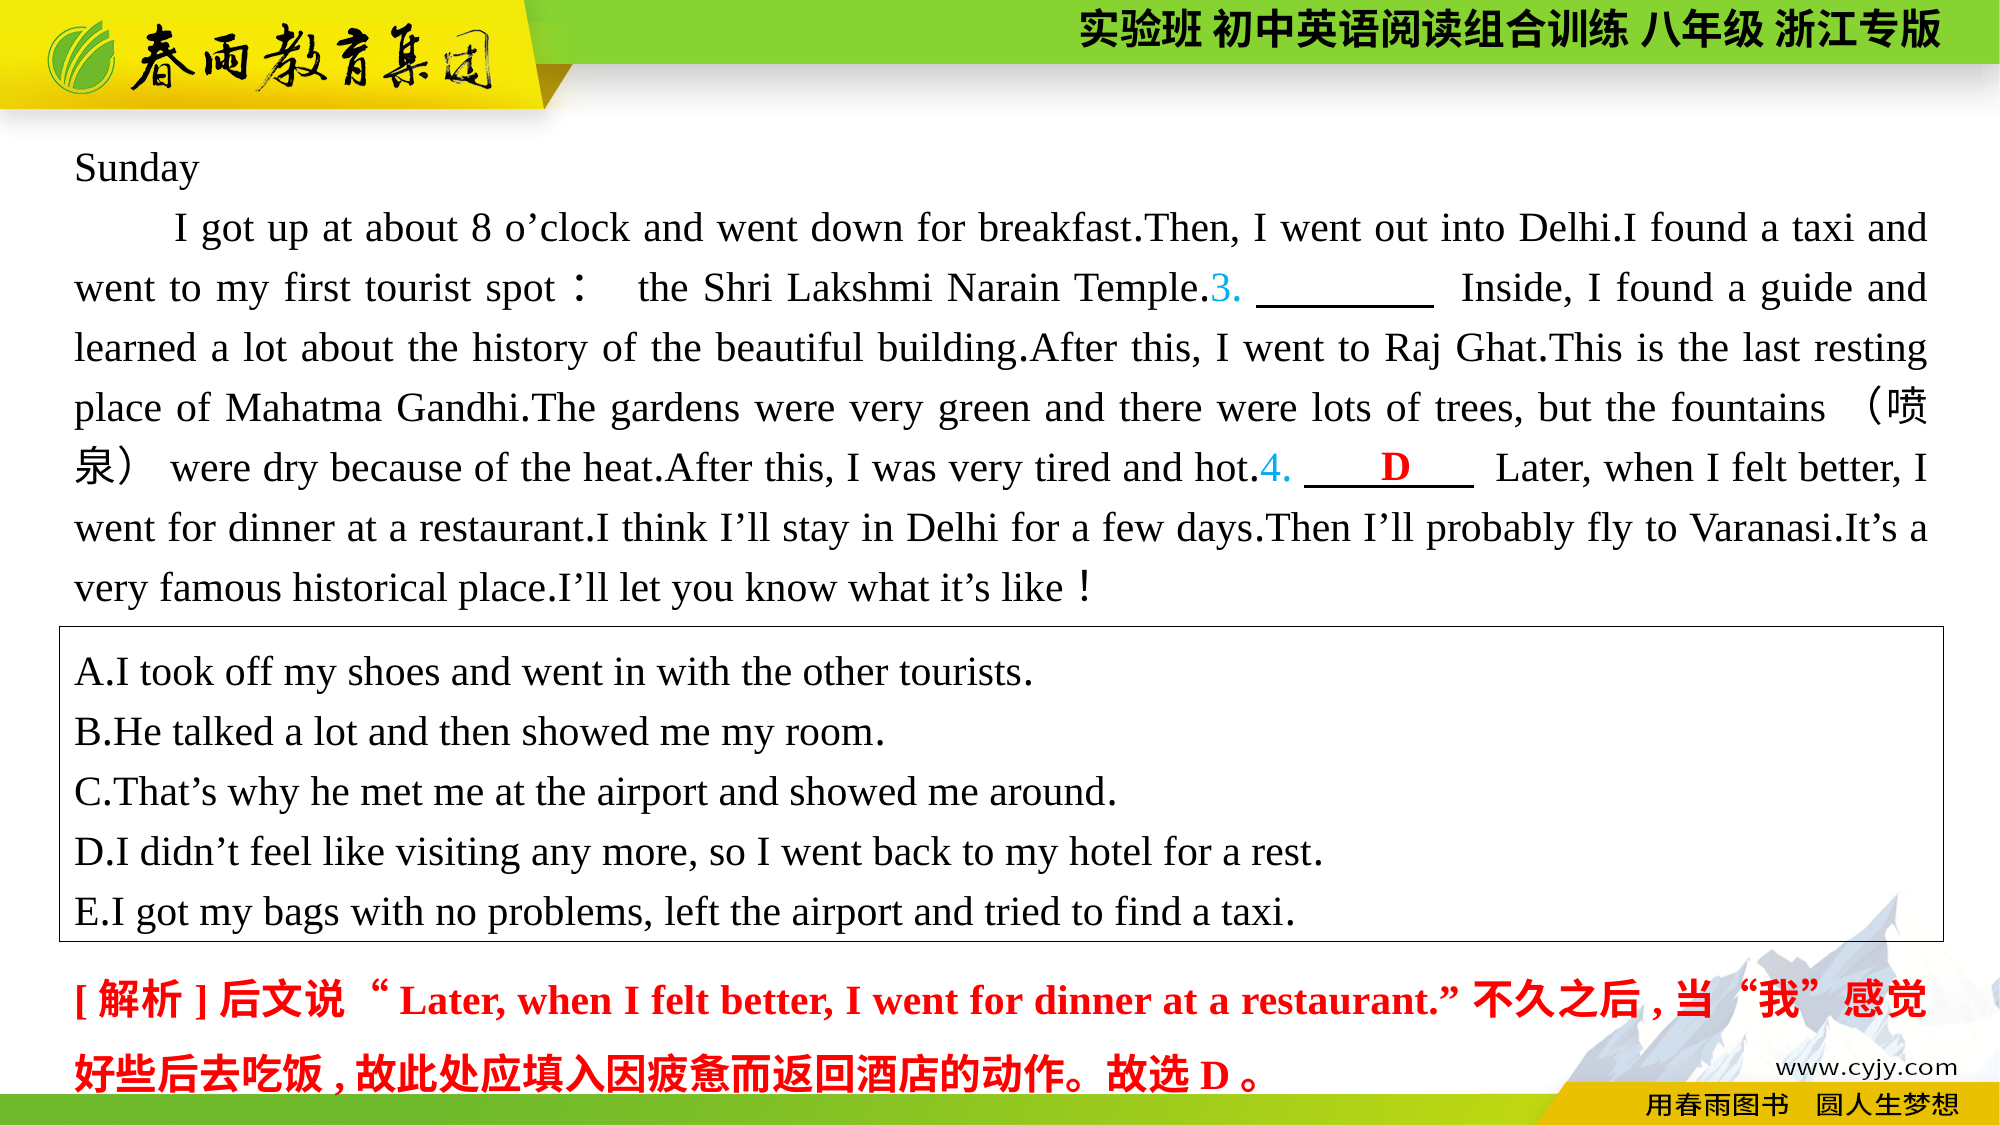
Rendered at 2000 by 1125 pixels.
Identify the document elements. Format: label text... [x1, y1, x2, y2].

text_box [解析]后文说“Later, when I felt better, I went for dinner at a restaurant.”不久之后,当“我”感觉好些后去吃饭,故此处应填入因疲惫而返回酒店的动作。故选D。 [59, 942, 1944, 1106]
picture [0, 0, 2000, 1125]
list Sunday I got up at about 8 o’clock and went down for breakfast.Then, I went out into Delhi.I found a taxi and went to my first tourist spot： the Shri Lakshmi Narain Temple.3. Inside, I found a guide and learned a lot about the history of the beautiful building.After this, I went to Raj Ghat.This is the last resting place of Mahatma Gandhi.The gardens were very green and there were lots of trees, but the fountains（喷泉）were dry because of the heat.After this, I was very tired and hot.4. Later, when I felt better, I went for dinner at a restaurant.I think I’ll stay in Delhi for a few days.Then I’ll probably fly to Varanasi.It’s a very famous historical place.I’ll let you know what it’s like！ [59, 122, 1944, 617]
text_box D [1366, 416, 1427, 496]
text_box A.I took off my shoes and went in with the other tourists. B.He talked a lot and then showed me my room. C.That’s why he met me at the airport and showed me around. D.I didn’t feel like visiting any more, so I went back to my hotel for a rest. E.I got my bags with no problems, left the airport and tried to find a taxi. [59, 626, 1944, 942]
